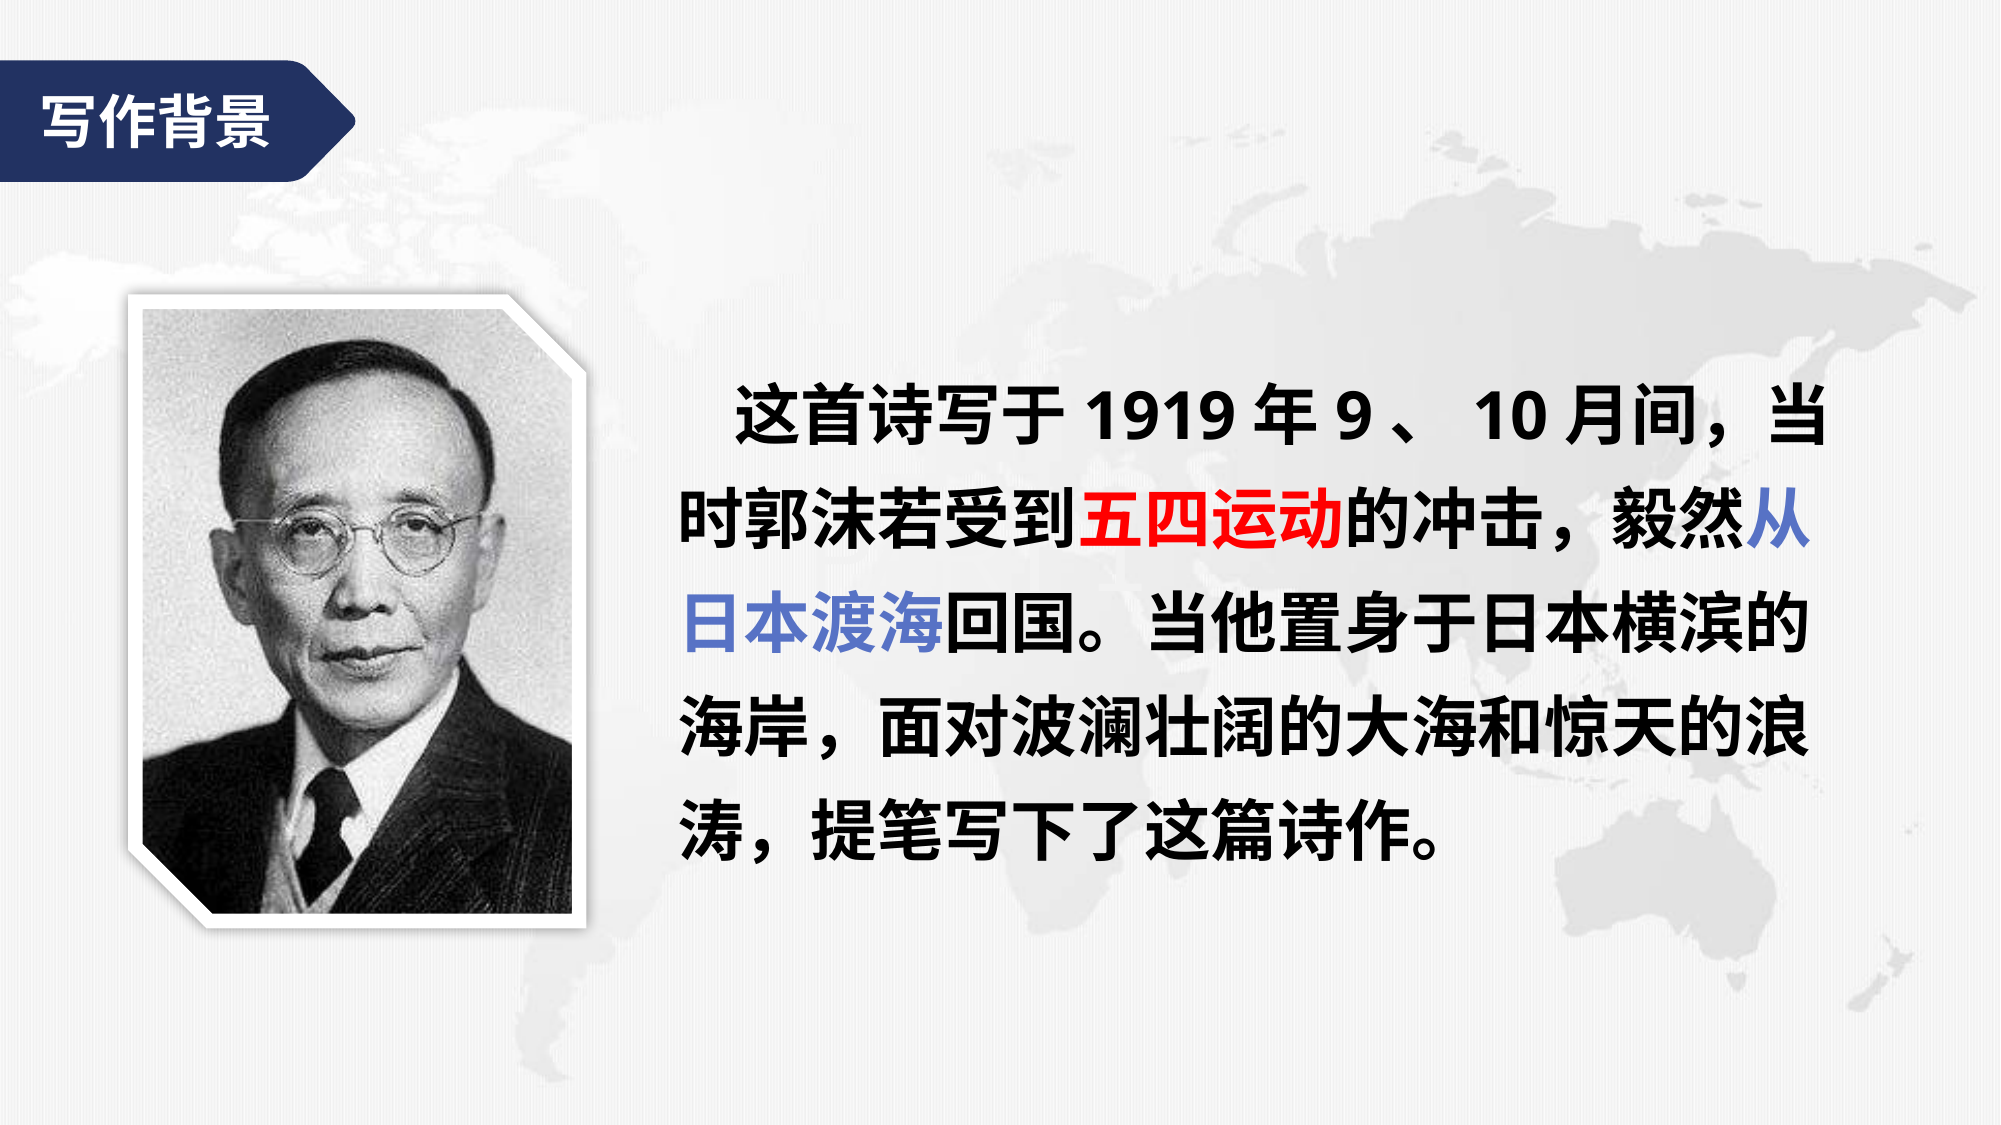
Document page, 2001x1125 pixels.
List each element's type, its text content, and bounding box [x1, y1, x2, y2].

text_box 这首诗写于1919年9、10月间，当时郭沫若受到五四运动的冲击，毅然从日本渡海回国。当他置身于日本横滨的海岸，面对波澜壮阔的大海和惊天的浪涛，提笔写下了这篇诗作。 [662, 341, 1854, 876]
text_box [0, 59, 357, 183]
picture [0, 0, 2000, 1125]
text_box 写作背景 [25, 78, 288, 163]
